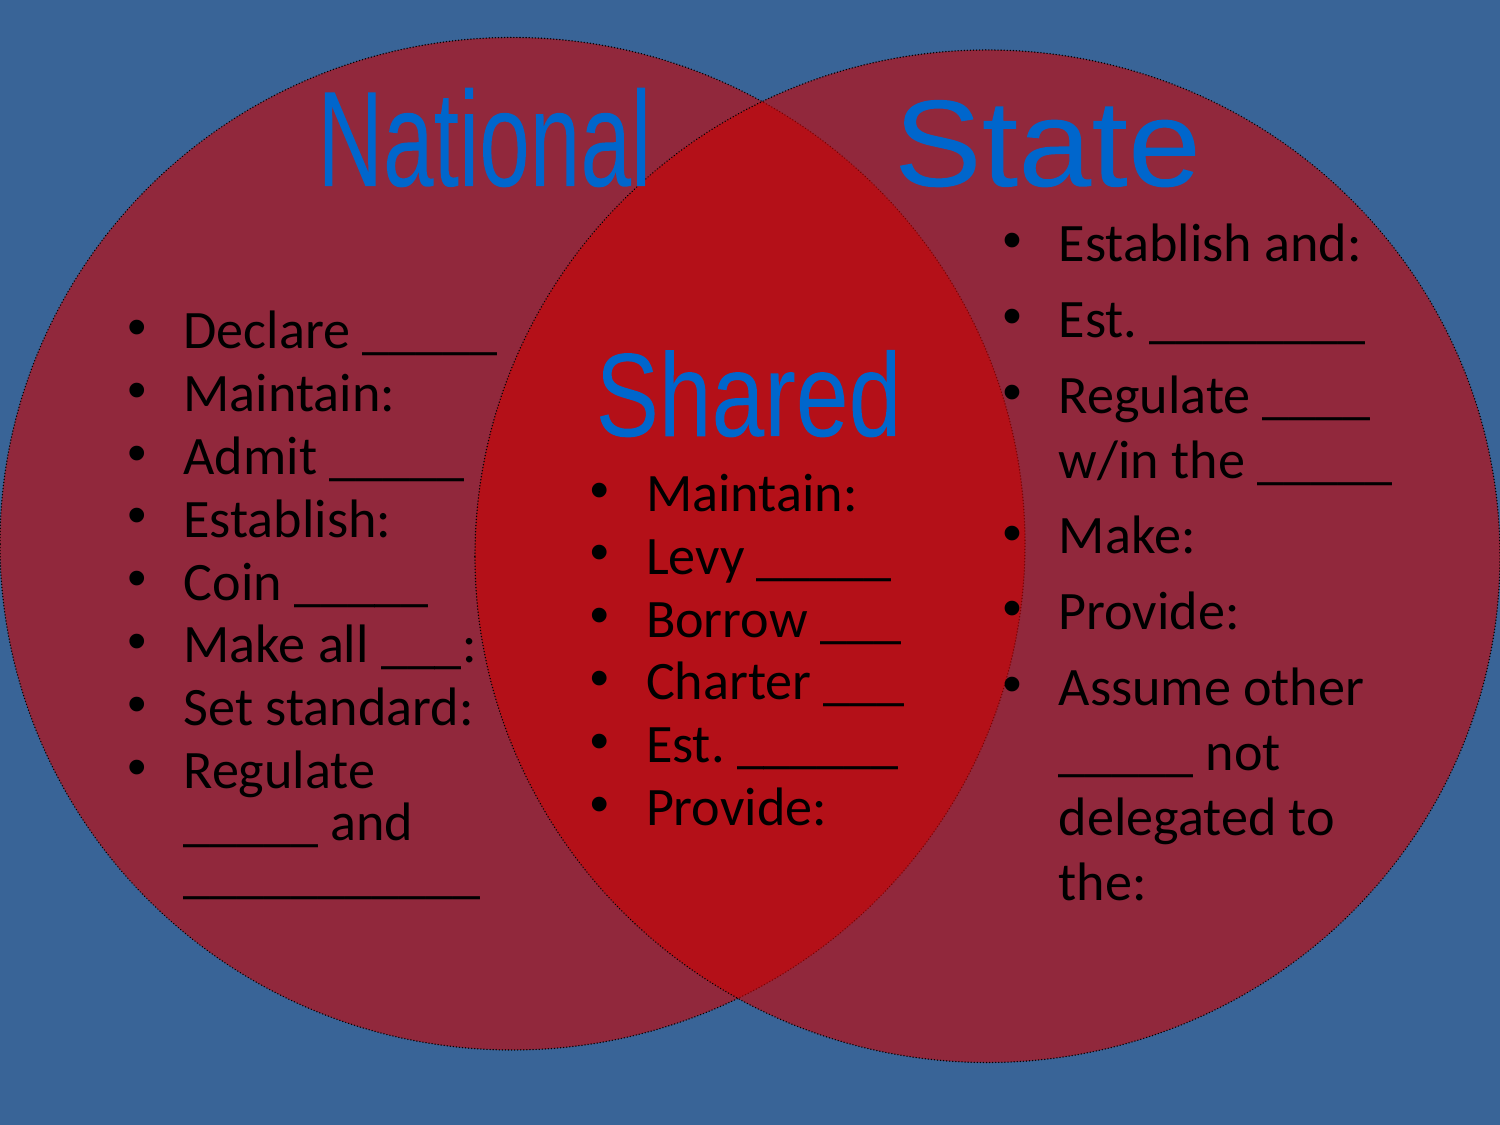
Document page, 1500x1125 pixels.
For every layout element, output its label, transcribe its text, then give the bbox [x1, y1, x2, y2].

text_box Maintain: Levy _____ Borrow ___ Charter ___ Est. ______ Provide: [574, 462, 938, 875]
text_box [538, 802, 737, 1050]
text_box [0, 37, 762, 860]
list Establish and: Est. ________ Regulate ____ w/in the _____ Make: Provide: Assume other _____ not delegated to the: [987, 199, 1413, 993]
text_box [1413, 274, 1500, 839]
text_box Declare _____ Maintain: Admit _____ Establish: Coin _____ Make all ___: Set standard: Regulate _____ and ___________ [112, 299, 538, 1093]
text_box [538, 49, 1351, 1063]
